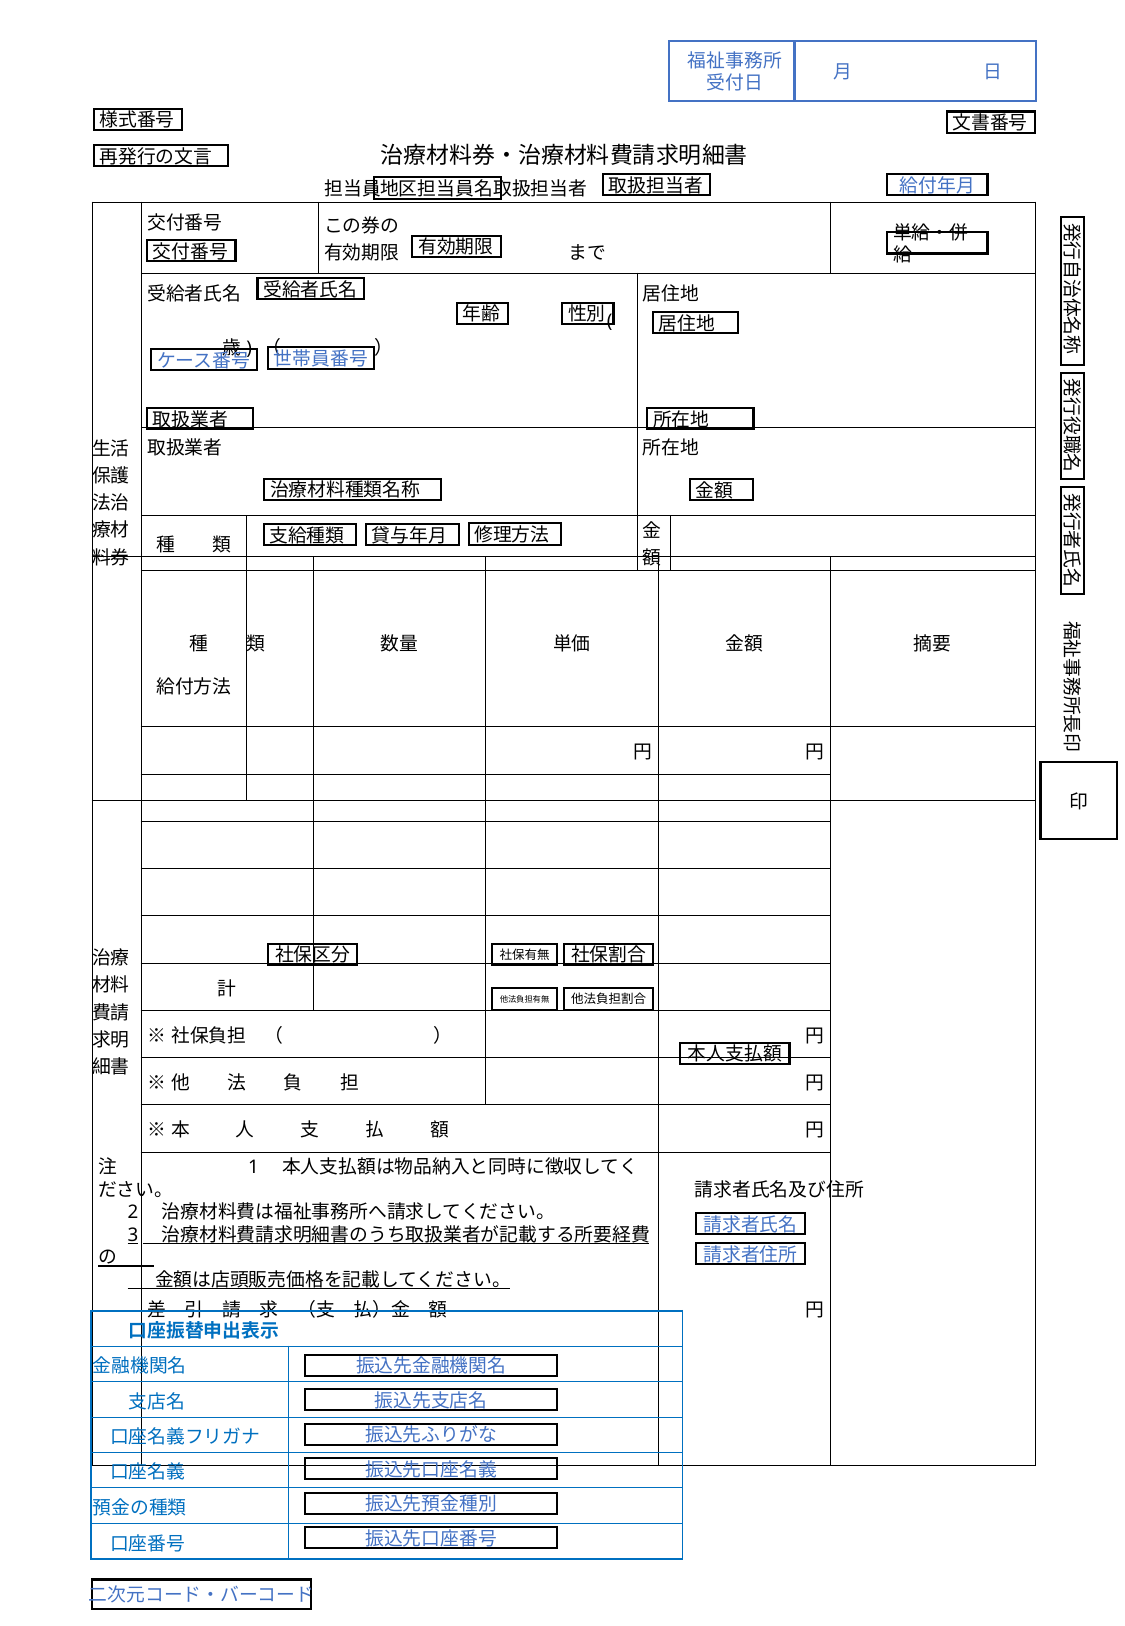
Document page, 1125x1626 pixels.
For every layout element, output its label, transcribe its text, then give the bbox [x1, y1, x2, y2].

table_cell [314, 916, 485, 963]
text_box 担当員 取扱担当者 [90, 173, 1035, 202]
text_box 取扱業者 [146, 407, 254, 430]
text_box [669, 40, 1036, 101]
text_box 治療材料種類名称 [263, 478, 442, 501]
table_cell [142, 869, 313, 915]
text_box 請求者氏名 [695, 1212, 806, 1235]
table_cell [314, 727, 485, 774]
table_cell 円 [659, 1011, 830, 1057]
table_cell [142, 775, 313, 821]
text_box 地区担当員名 [373, 176, 502, 200]
table_cell [331, 1418, 505, 1423]
table_cell [486, 1011, 658, 1057]
table_cell 取扱業者 [142, 428, 637, 515]
table_cell [314, 964, 485, 1010]
table_cell ※他 法 負 担 [142, 1058, 485, 1104]
table_cell [314, 822, 485, 868]
table_cell [331, 1515, 505, 1523]
table_cell [505, 1347, 602, 1381]
text_box 有効期限 [411, 235, 502, 258]
table_cell [486, 1058, 658, 1104]
table_cell [331, 1549, 505, 1558]
text_box 他法負担有無 [491, 987, 558, 1011]
text_box 福祉事務所長印 [1060, 614, 1085, 764]
table_cell [659, 916, 830, 963]
table_cell [602, 1488, 682, 1523]
text_box 世帯員番号 [267, 346, 375, 370]
table_cell [289, 1382, 331, 1417]
table_cell [289, 1418, 331, 1452]
table_cell [314, 775, 485, 821]
table_header 交付番号 [142, 203, 318, 273]
table_cell [142, 916, 313, 963]
table_cell 計 [142, 964, 313, 1010]
table_header 生活保護法治療材料券 [93, 203, 141, 556]
text_box 所在地 [646, 407, 755, 430]
text_box 請求者住所 [695, 1242, 806, 1265]
text_box 社保有無 [491, 943, 558, 966]
table_cell 円 [659, 1105, 830, 1152]
table_cell [831, 727, 1035, 1465]
text_box 振込先支店名 [304, 1388, 558, 1411]
table_header 治療材料費請求明細書 [93, 1275, 141, 1310]
table_cell [505, 1453, 602, 1487]
table_cell [602, 1382, 682, 1417]
text_box 印 [1039, 761, 1118, 840]
table_cell 受給者氏名 ( 歳) （ ） [142, 274, 637, 427]
text_box 貸与年月 [365, 523, 460, 546]
table_cell [505, 1382, 602, 1417]
table_cell 金額 [638, 516, 670, 556]
table_header 数量 [314, 557, 485, 726]
text_box 注 1 本人支払額は物品納入と同時に徴収してください。 2 治療材料費は福祉事務所へ請求してください。 3 治療材料費請求明細書のうち取扱業者が記載する所要経費の 金額は店頭販売価格を記載してください。 [91, 1170, 661, 1275]
table_cell [659, 869, 830, 915]
text_box 発行者氏名 [1060, 486, 1085, 595]
table_cell [602, 1418, 682, 1452]
table_cell 金融機関名 [92, 1347, 288, 1381]
table_cell [331, 1446, 505, 1452]
text_box 様式番号 [93, 108, 183, 131]
table_cell [659, 775, 830, 821]
text_box 金額 [689, 478, 754, 501]
text_box 振込先預金種別 [304, 1492, 558, 1515]
table_header 治療材料費請求明細書 [93, 557, 141, 1170]
table_cell 預金の種類 [92, 1488, 288, 1523]
text_box 給付年月 [886, 173, 989, 196]
text_box 性別 [561, 302, 615, 325]
table_cell [247, 516, 637, 556]
table_cell 口座名義 [92, 1453, 288, 1487]
table_cell [505, 1488, 602, 1523]
table_cell ※社保負担 （ ） [142, 1011, 485, 1057]
table_cell [331, 1480, 505, 1487]
table_cell [331, 1453, 505, 1457]
text_box ケース番号 [150, 348, 258, 371]
text_box 社保割合 [563, 943, 654, 966]
text_box 治療材料券・治療材料費請求明細書 [338, 133, 790, 176]
table_cell [289, 1524, 331, 1558]
table_cell 口座番号 [92, 1524, 288, 1558]
table_header この券の 有効期限 まで [319, 203, 830, 273]
text_box 取扱担当者 [602, 173, 711, 196]
table_cell [602, 1453, 682, 1487]
table_cell [602, 1524, 682, 1558]
table_header 金額 [659, 557, 830, 726]
text_box 発行自治体名称 [1060, 216, 1085, 366]
table_cell [505, 1524, 602, 1558]
text_box 再発行の文言 [93, 144, 229, 167]
table_cell 円 [486, 727, 658, 774]
text_box 文書番号 [946, 110, 1036, 134]
table_cell 口座名義フリガナ [92, 1418, 288, 1452]
table_cell [659, 964, 830, 1010]
text_box 他法負担割合 [563, 987, 654, 1011]
text_box 振込先口座番号 [304, 1526, 558, 1549]
table_cell [331, 1347, 505, 1354]
text_box 年齢 [456, 302, 509, 325]
table_cell 差 引 請 求 （支 払）金 額 [142, 1153, 658, 1170]
text_box 二次元コード・バーコード [91, 1578, 312, 1610]
table_cell [289, 1347, 331, 1381]
text_box 社保区分 [267, 943, 358, 966]
text_box 単給・併給 [886, 231, 989, 255]
table_cell [331, 1377, 505, 1381]
table_header [831, 203, 1035, 273]
table_cell [142, 822, 313, 868]
table_header 摘要 [831, 557, 1035, 726]
table_cell [289, 1488, 331, 1523]
table_cell 円 [659, 727, 830, 774]
text_box 振込先金融機関名 [304, 1354, 558, 1377]
text_box 居住地 [652, 311, 739, 334]
text_box 振込先ふりがな [304, 1423, 558, 1446]
text_box 交付番号 [146, 239, 237, 262]
table_cell [659, 822, 830, 868]
table_cell 支店名 [92, 1382, 288, 1417]
table_cell ※本 人 支 払 額 [142, 1105, 658, 1152]
table_cell [331, 1488, 505, 1492]
table_cell 種 類 [142, 516, 246, 556]
table_cell [331, 1382, 505, 1388]
table_cell [486, 822, 658, 868]
table_cell [505, 1418, 602, 1452]
table_cell [142, 727, 313, 774]
table_cell [486, 916, 658, 963]
table_cell [331, 1411, 505, 1417]
table_cell 居住地 [638, 274, 1035, 427]
table_header 口座振替申出表示 [92, 1312, 682, 1346]
text_box 受給者氏名 [256, 277, 365, 300]
table_header 単価 [486, 557, 658, 726]
text_box 請求者氏名及び住所 [679, 1169, 968, 1208]
table_cell 差 引 請 求 （支 払）金 額 [142, 1275, 658, 1310]
text_box 本人支払額 [679, 1042, 791, 1065]
table_header 種 類 [142, 557, 313, 726]
table_cell 円 [659, 1153, 830, 1465]
table_cell [289, 1453, 331, 1487]
table_cell [671, 516, 1035, 556]
table_cell [486, 964, 658, 1010]
text_box 振込先口座名義 [304, 1457, 558, 1480]
table_cell 円 [659, 1058, 830, 1104]
text_box 支給種類 [263, 523, 357, 546]
table_cell [486, 869, 658, 915]
table_cell 所在地 [638, 428, 1035, 515]
table_cell [602, 1347, 682, 1381]
text_box 修理方法 [468, 522, 562, 546]
table_cell [314, 869, 485, 915]
table_cell [486, 775, 658, 821]
text_box 発行役職名 [1060, 372, 1085, 480]
